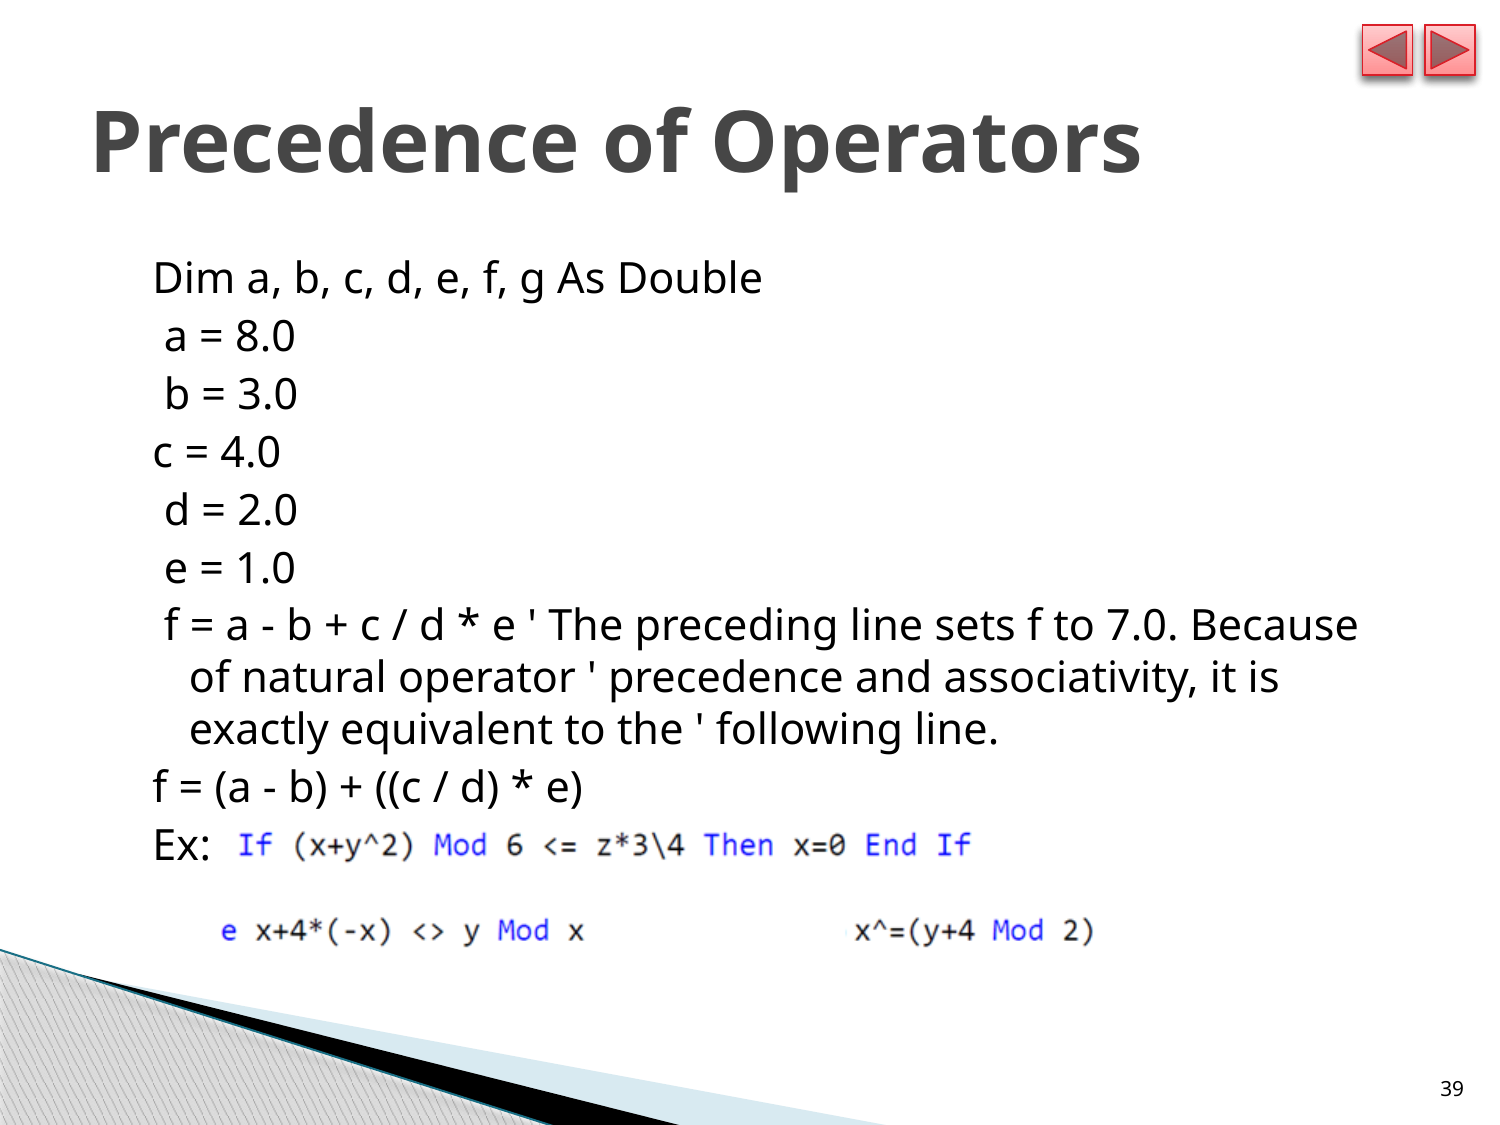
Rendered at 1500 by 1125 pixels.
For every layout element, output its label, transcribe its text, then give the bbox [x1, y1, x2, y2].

slide_number 39 [1418, 1051, 1479, 1112]
title Precedence of Operators [75, 45, 1425, 233]
picture [206, 904, 1103, 978]
picture [229, 822, 981, 887]
list Dim a, b, c, d, e, f, g As Double a = 8.0 b = 3.0 c = 4.0 d = 2.0 e = 1.0 f = a - b + c / d * e ' The preceding line sets f to 7.0. Because of natural operator ' precedence and associativity, it is exactly equivalent to the ' following line. f = (a - b) + ((c / d) * e) Ex: [74, 242, 1426, 882]
